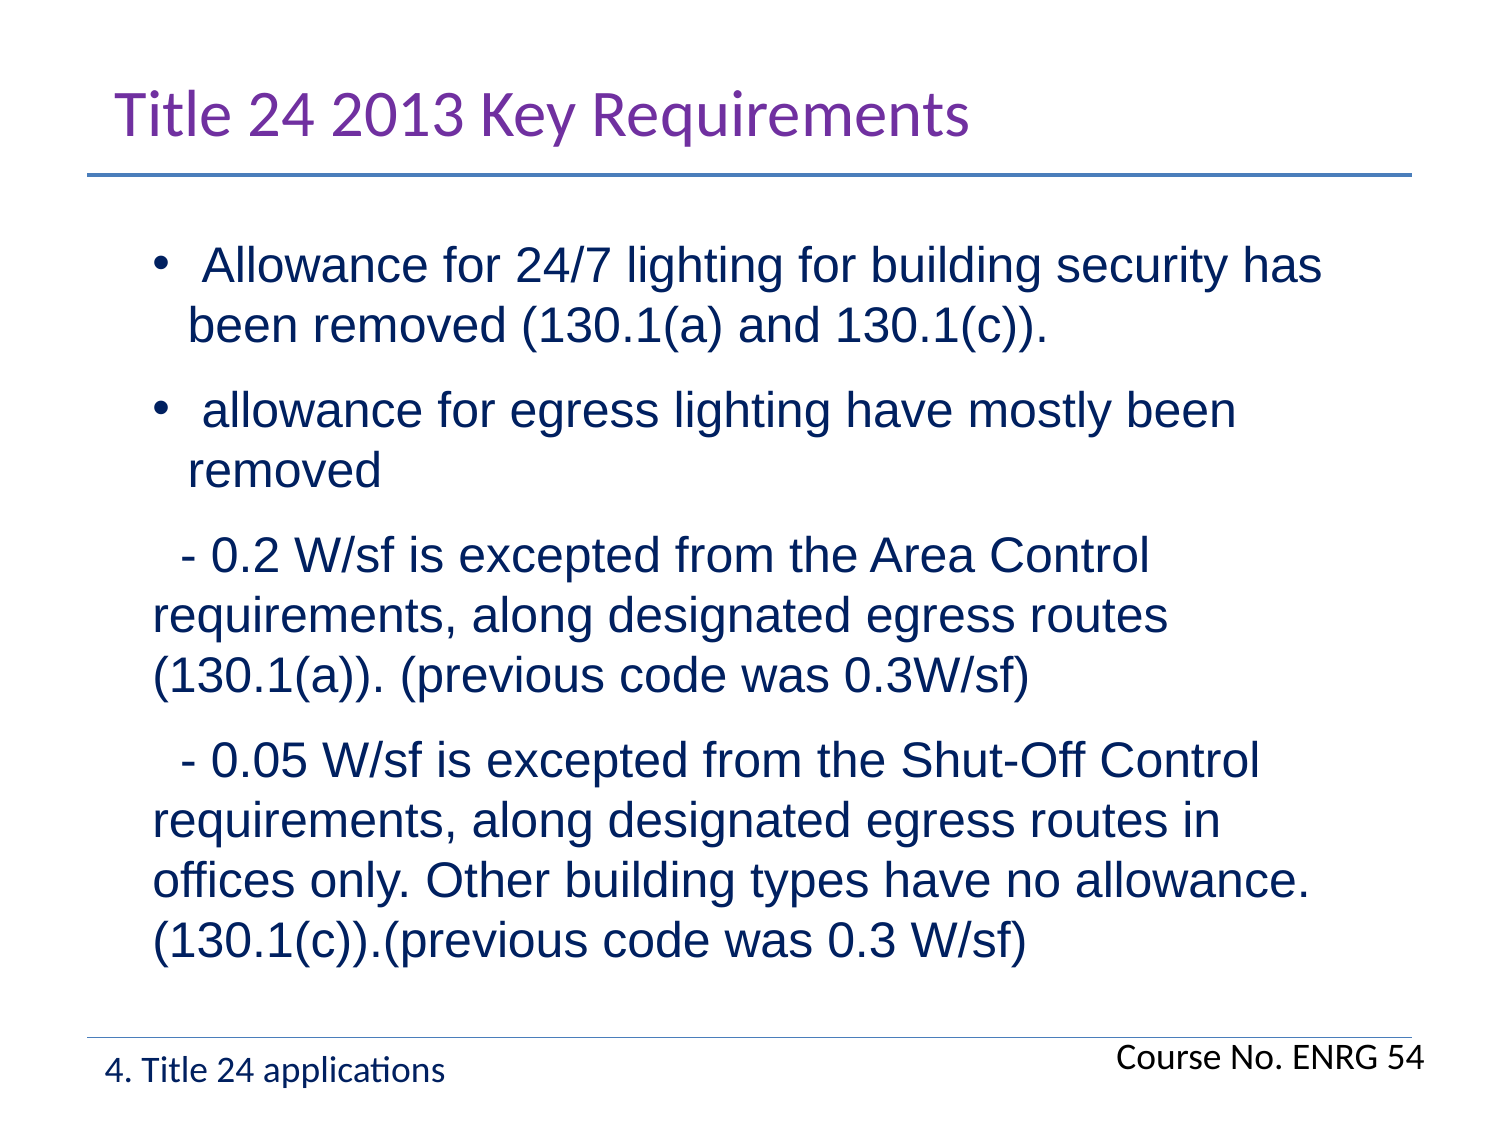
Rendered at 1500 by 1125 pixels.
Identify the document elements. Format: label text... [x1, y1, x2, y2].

text_box Course No. ENRG 54 [1101, 1024, 1441, 1085]
text_box Allowance for 24/7 lighting for building security has been removed (130.1(a) and 130.1(c)). allowance for egress lighting have mostly been removed - 0.2 W/sf is excepted from the Area Control requirements, along designated egress routes (130.1(a)). (previous code was 0.3W/sf) - 0.05 W/sf is excepted from the Shut-Off Control requirements, along designated egress routes in offices only. Other building types have no allowance. (130.1(c)).(previous code was 0.3 W/sf) [137, 224, 1388, 975]
text_box Title 24 2013 Key Requirements [99, 62, 1400, 158]
text_box 4. Title 24 applications [89, 1045, 461, 1098]
